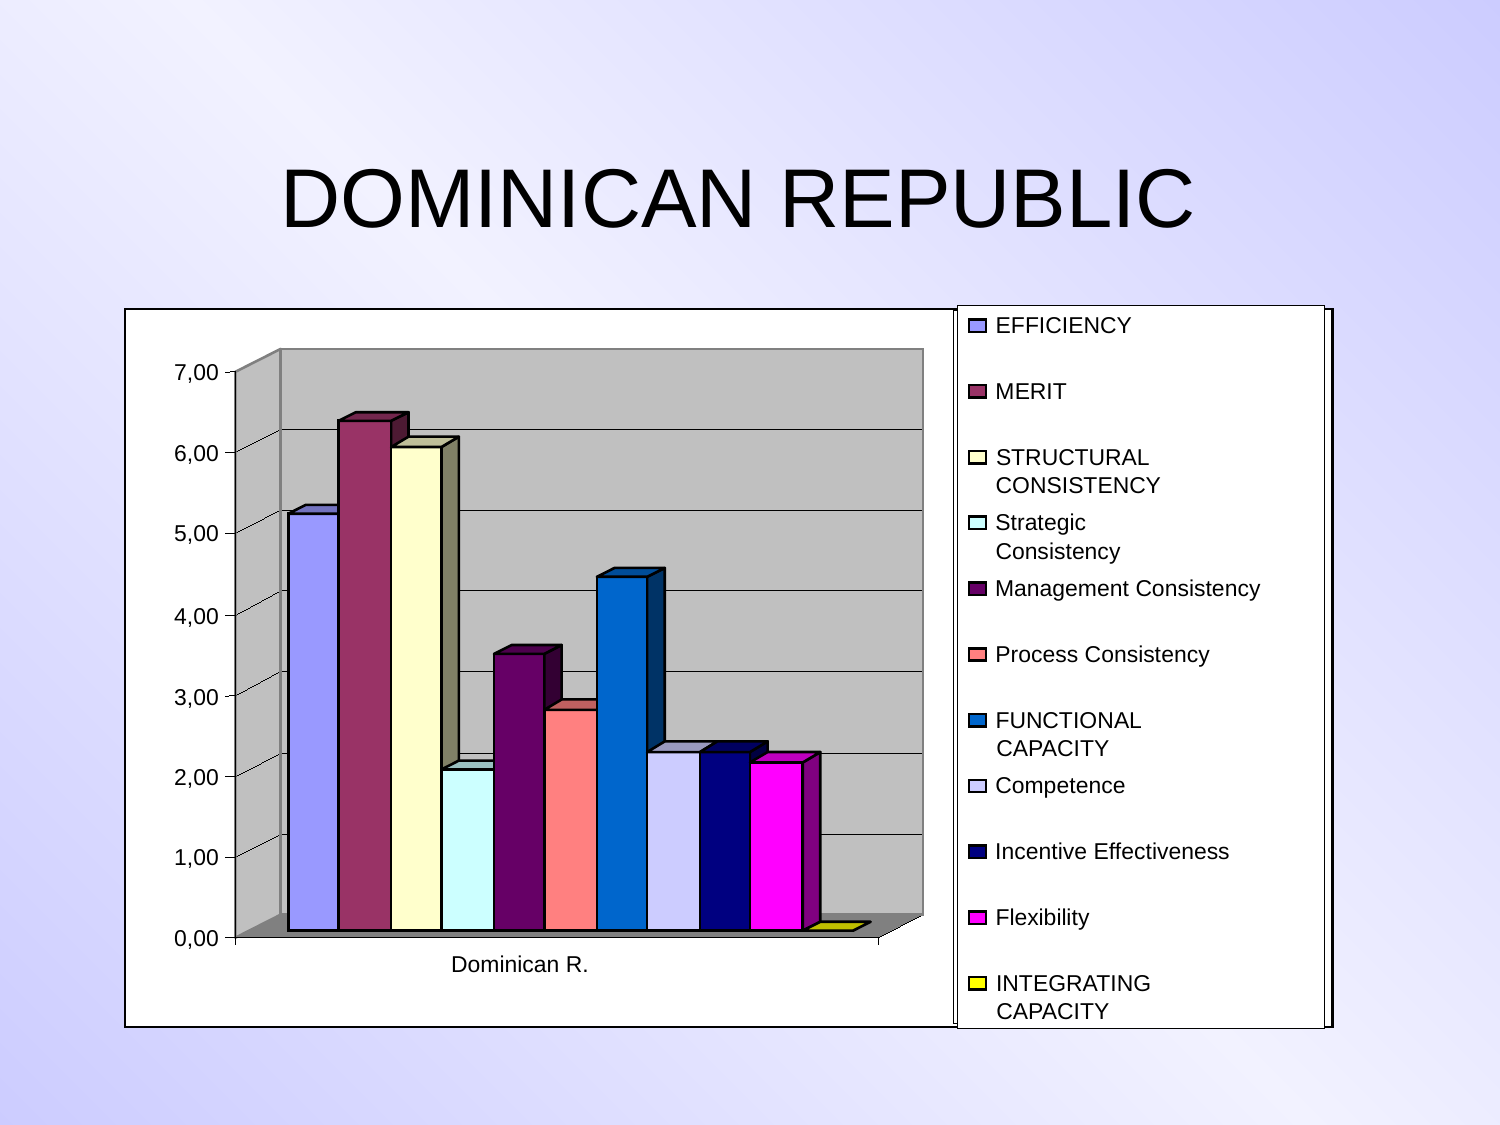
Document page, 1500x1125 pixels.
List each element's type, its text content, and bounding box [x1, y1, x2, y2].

text_box [969, 319, 986, 332]
text_box Management Consistency [995, 573, 1261, 602]
text_box CAPACITY [996, 996, 1110, 1025]
text_box [969, 516, 986, 530]
text_box [969, 977, 986, 990]
text_box [969, 779, 986, 793]
text_box Incentive Effectiveness [995, 836, 1230, 865]
text_box [969, 911, 986, 924]
text_box INTEGRATING [996, 968, 1152, 996]
text_box CONSISTENCY [995, 470, 1162, 499]
text_box Strategic [995, 507, 1087, 536]
text_box [969, 845, 986, 858]
text_box [969, 582, 986, 595]
text_box Process Consistency [995, 639, 1210, 667]
text_box Flexibility [995, 902, 1090, 931]
title DOMINICAN REPUBLIC [112, 99, 1388, 288]
text_box [969, 385, 986, 398]
text_box FUNCTIONAL [995, 705, 1143, 733]
text_box [969, 648, 986, 661]
text_box CAPACITY [996, 733, 1110, 762]
text_box [969, 713, 986, 727]
text_box [957, 305, 1325, 1029]
text_box STRUCTURAL [995, 442, 1150, 470]
text_box MERIT [995, 376, 1067, 404]
text_box EFFICIENCY [995, 310, 1133, 339]
text_box Consistency [995, 536, 1121, 564]
text_box [124, 308, 957, 1027]
text_box Competence [995, 771, 1126, 799]
text_box [1325, 308, 1333, 1027]
text_box [969, 451, 986, 464]
